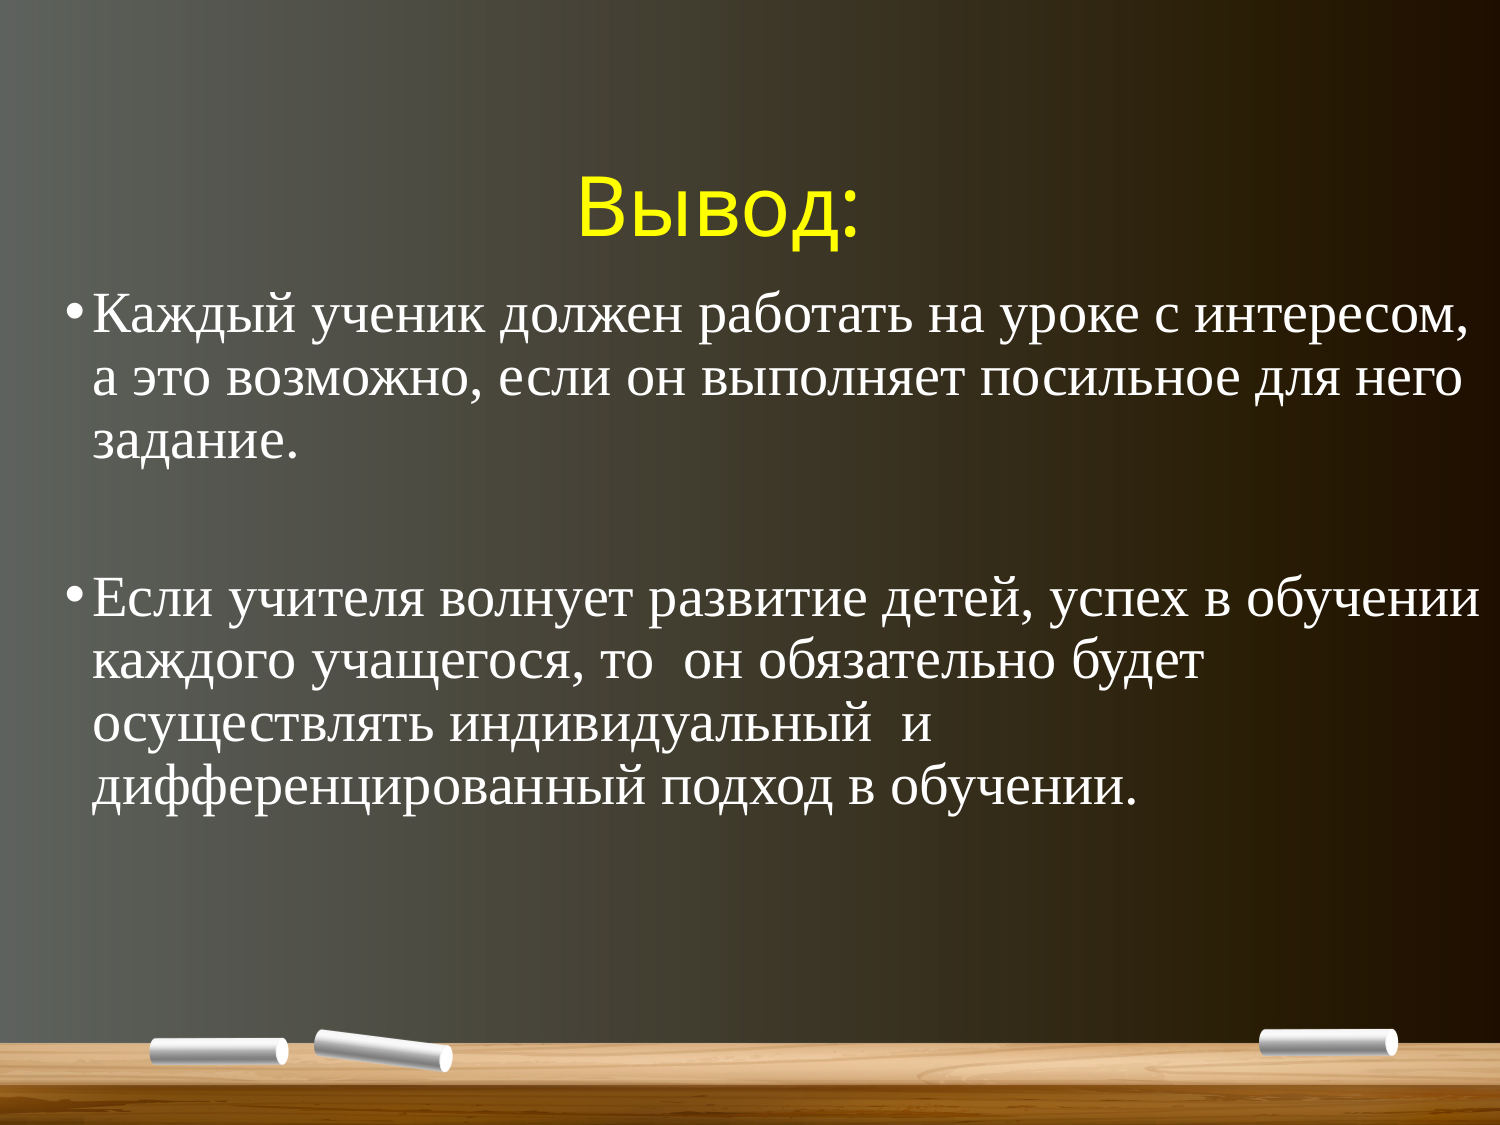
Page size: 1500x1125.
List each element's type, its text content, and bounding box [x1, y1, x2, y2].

text_box Вывод: [559, 145, 952, 261]
list Каждый ученик должен работать на уроке с интересом, а это возможно, если он выполняет посильное для него задание. Если учителя волнует развитие детей, успех в обучении каждого учащегося, то он обязательно будет осуществлять индивидуальный и дифференцированный подход в обучении. [49, 275, 1500, 1001]
picture [0, 0, 1500, 1125]
